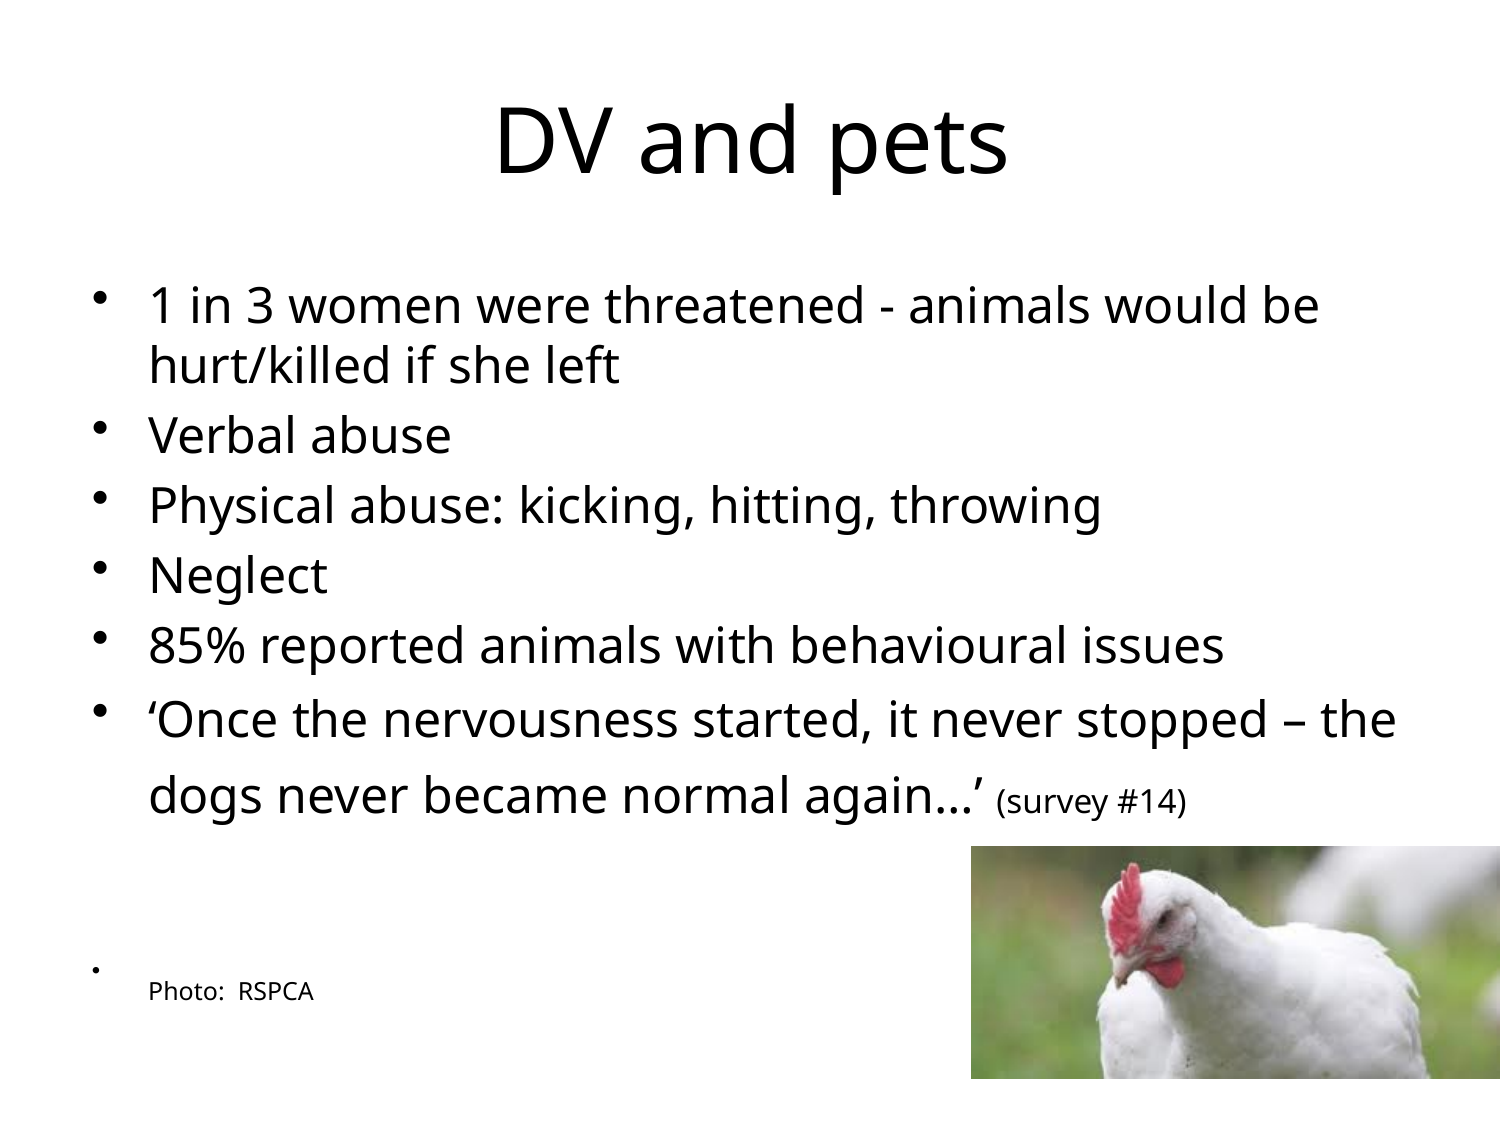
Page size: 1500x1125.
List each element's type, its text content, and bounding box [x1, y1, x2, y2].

picture [971, 845, 1500, 1080]
title DV and pets [76, 42, 1427, 196]
list 1 in 3 women were threatened - animals would be hurt/killed if she left Verbal abuse Physical abuse: kicking, hitting, throwing Neglect 85% reported animals with behavioural issues ‘Once the nervousness started, it never stopped – the dogs never became normal again…’ (survey #14) Photo: RSPCA [76, 196, 1427, 939]
